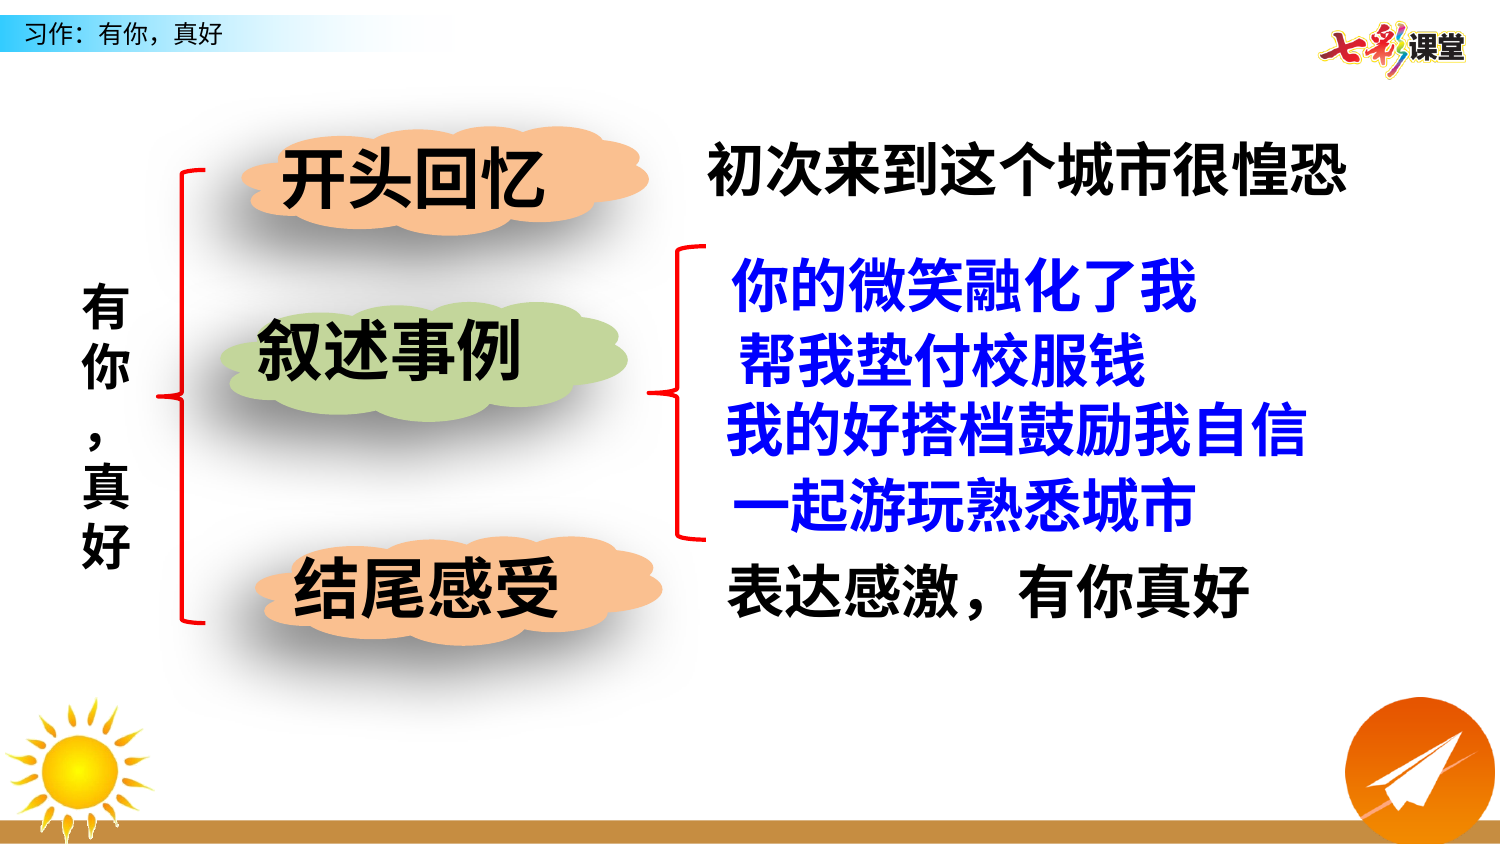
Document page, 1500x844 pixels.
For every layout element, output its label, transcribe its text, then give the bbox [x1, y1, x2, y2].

text_box 我的好搭档鼓励我自信 [711, 386, 1500, 471]
text_box 有你 ，真好 [53, 266, 160, 585]
text_box 表达感激，有你真好 [711, 547, 1500, 633]
text_box 帮我垫付校服钱 [724, 317, 1500, 386]
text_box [241, 125, 649, 236]
picture [1345, 697, 1495, 844]
picture [1316, 20, 1468, 80]
text_box 一起游玩熟悉城市 [717, 462, 1500, 547]
text_box [180, 169, 206, 335]
picture [5, 697, 155, 844]
text_box [180, 453, 206, 624]
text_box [255, 535, 663, 646]
text_box 你的微笑融化了我 [717, 241, 1493, 326]
text_box 初次来到这个城市很惶恐 [692, 125, 1443, 211]
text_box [220, 300, 628, 422]
text_box [647, 245, 706, 541]
